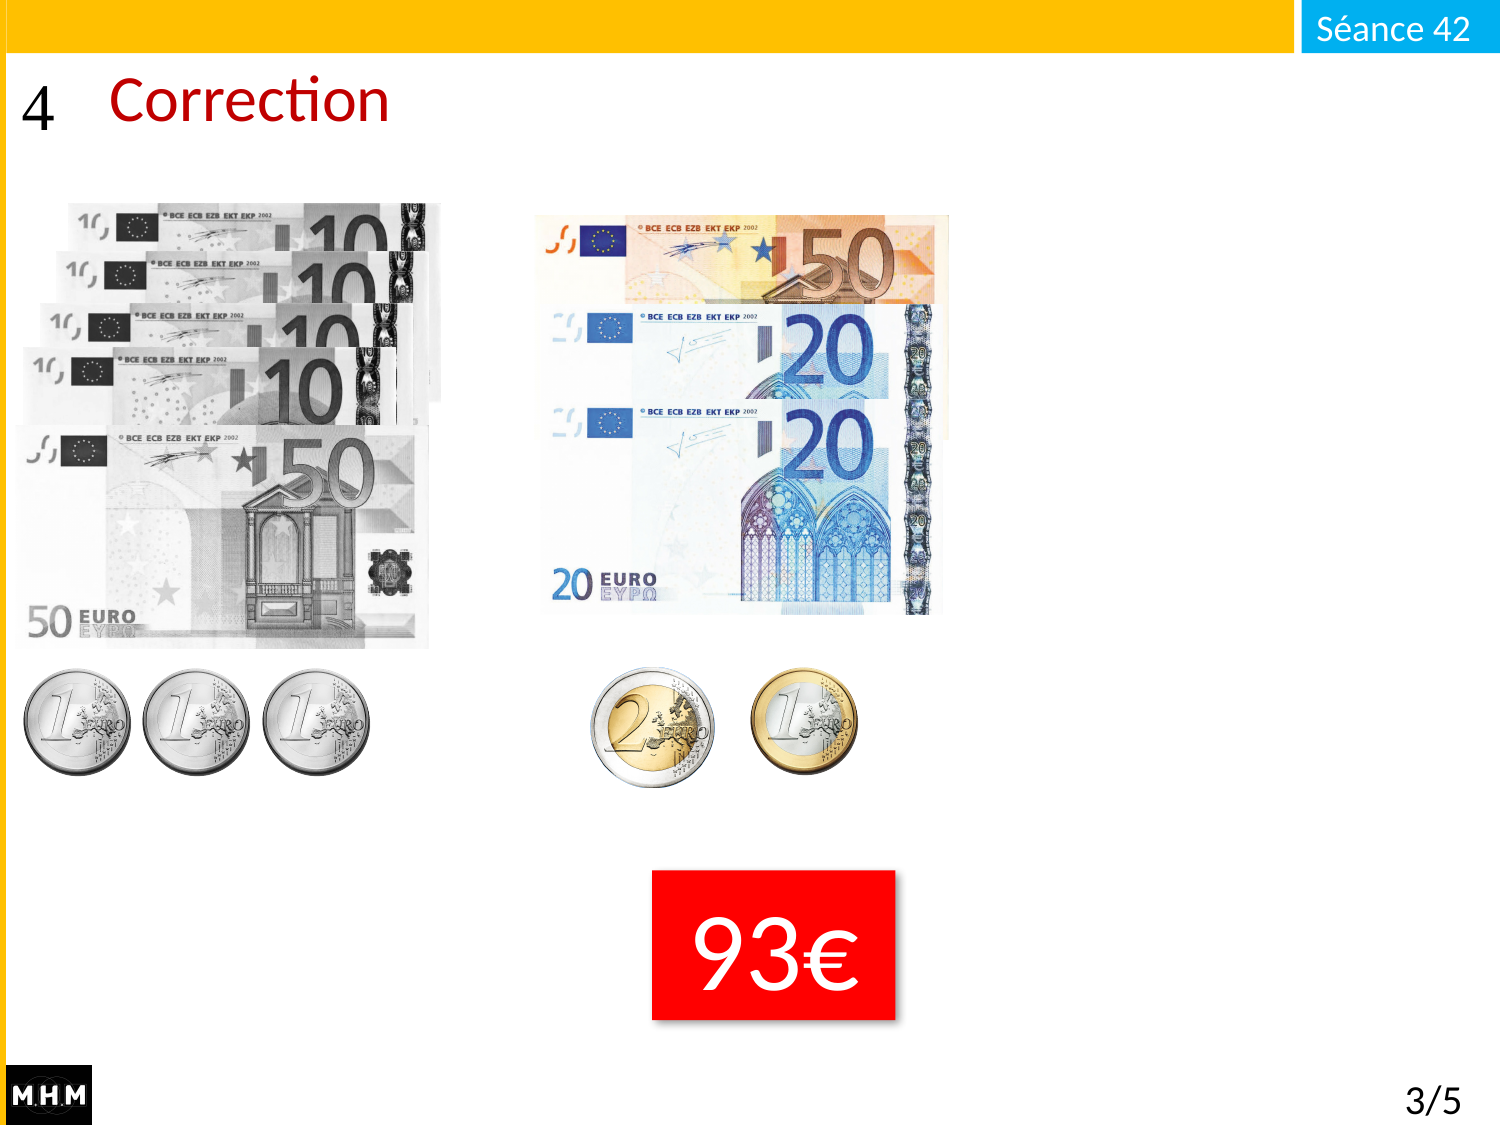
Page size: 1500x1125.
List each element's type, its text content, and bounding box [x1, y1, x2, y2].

picture [23, 668, 132, 777]
picture [6, 1065, 92, 1125]
picture [262, 668, 371, 777]
picture [534, 215, 949, 615]
picture [749, 667, 859, 776]
picture [142, 668, 251, 777]
title Correction [94, 57, 1389, 144]
text_box 93€ [652, 870, 896, 1021]
picture [15, 203, 441, 649]
picture [589, 667, 715, 789]
text_box 3/5 [1389, 1071, 1500, 1125]
